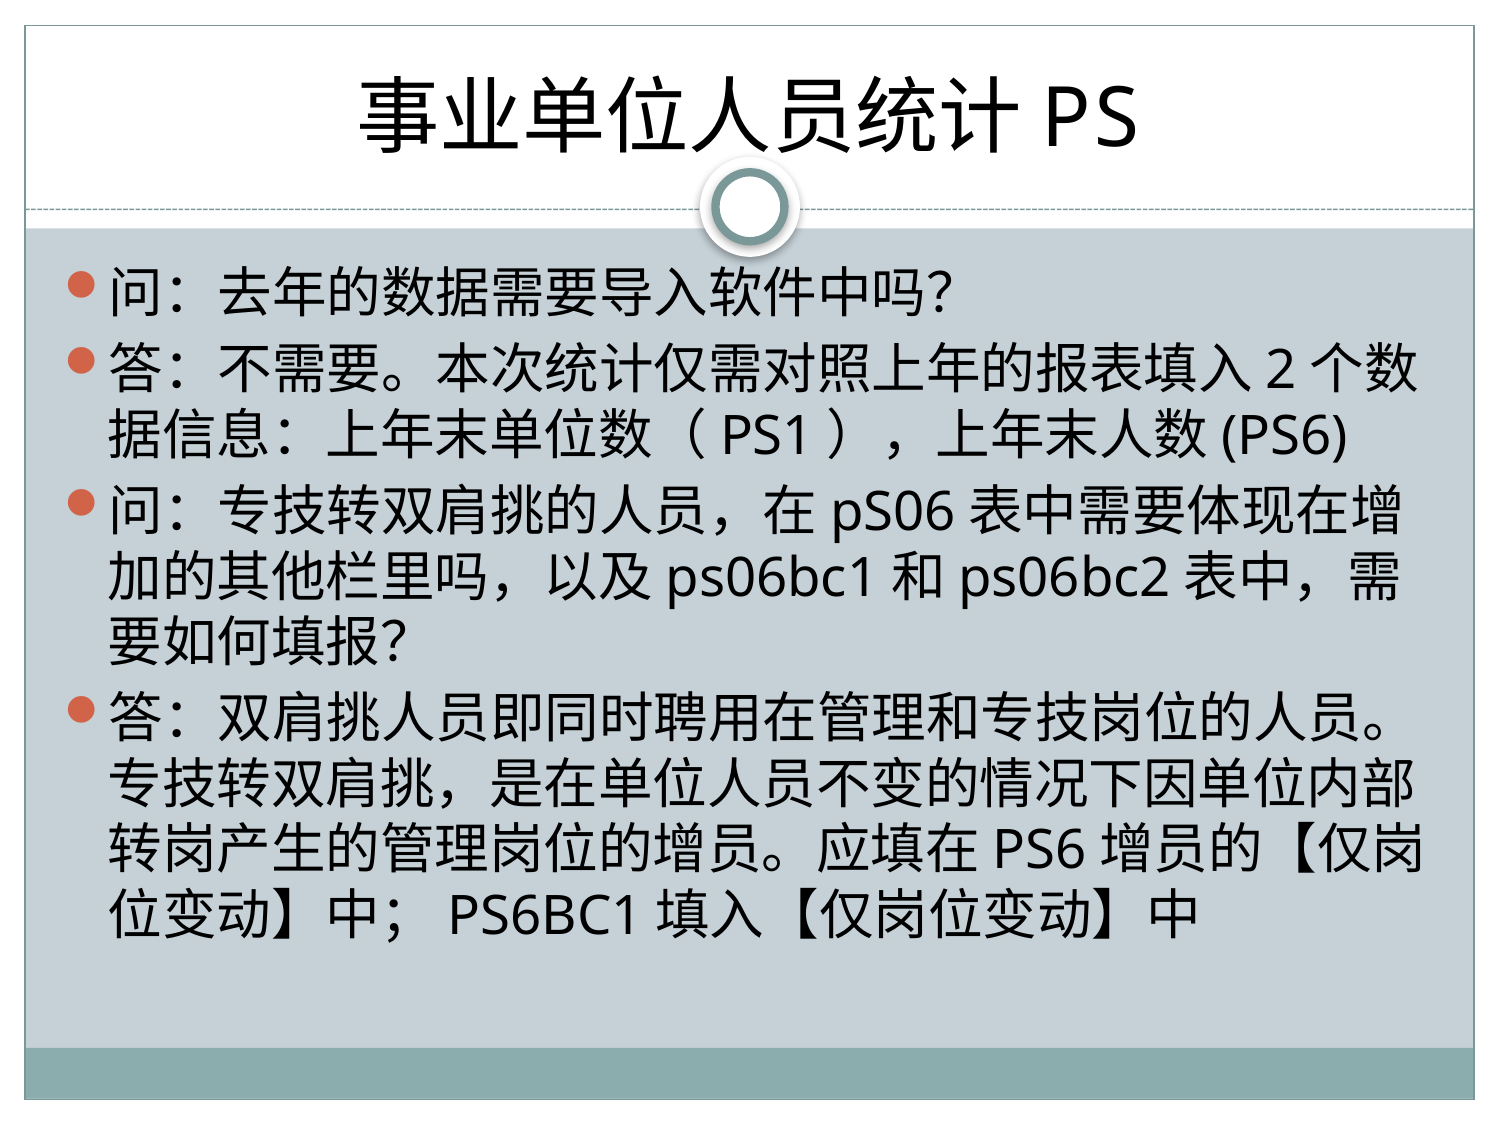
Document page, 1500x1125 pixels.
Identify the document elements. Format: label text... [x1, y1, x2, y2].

list 问：去年的数据需要导入软件中吗？ 答：不需要。本次统计仅需对照上年的报表填入2个数据信息：上年末单位数（PS1），上年末人数(PS6) 问：专技转双肩挑的人员，在pS06表中需要体现在增加的其他栏里吗，以及ps06bc1和ps06bc2表中，需要如何填报？ 答：双肩挑人员即同时聘用在管理和专技岗位的人员。专技转双肩挑，是在单位人员不变的情况下因单位内部转岗产生的管理岗位的增员。应填在PS6增员的【仅岗位变动】中；PS6BC1填入【仅岗位变动】中 [49, 250, 1445, 1001]
